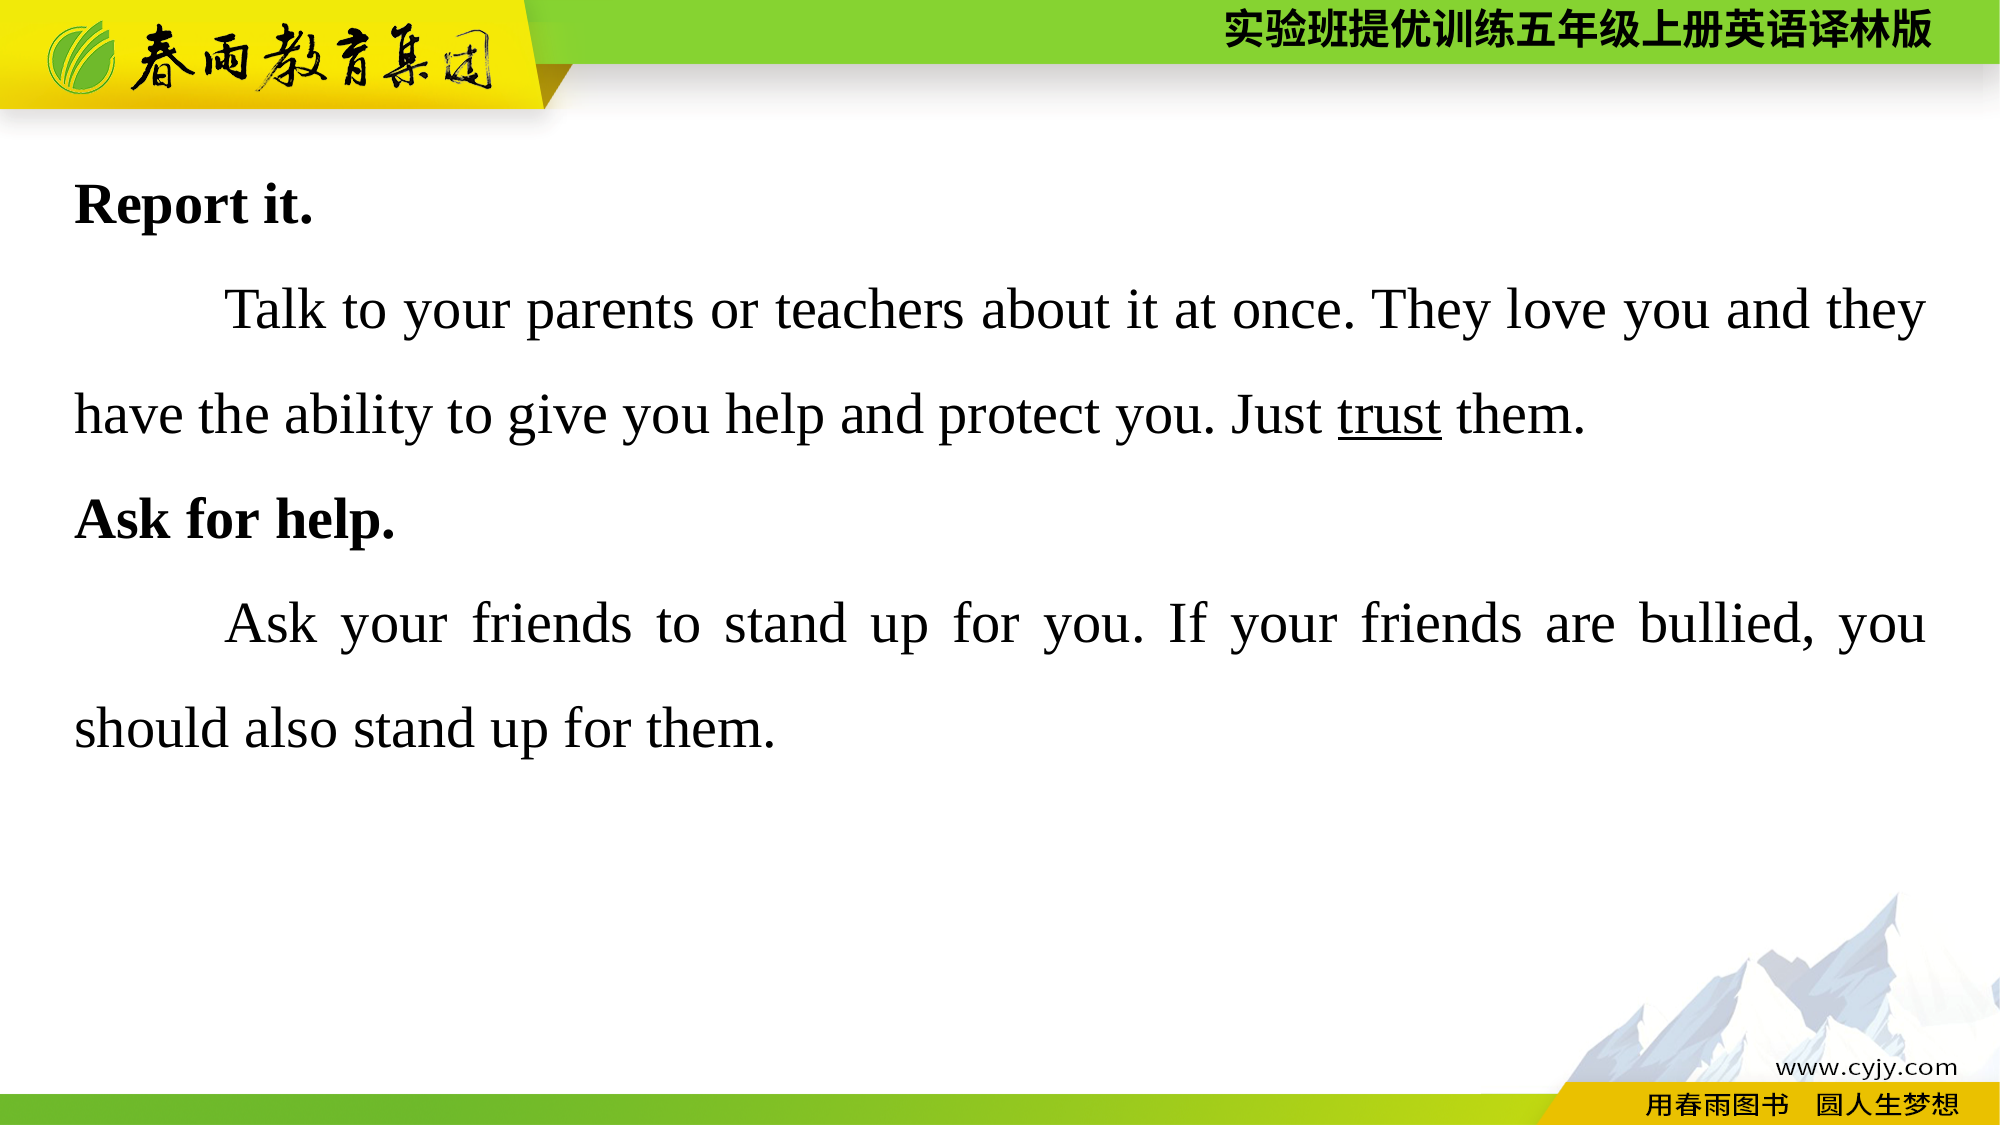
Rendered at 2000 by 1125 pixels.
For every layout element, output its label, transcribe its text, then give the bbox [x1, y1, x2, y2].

picture [0, 0, 2000, 1125]
list Report it. Talk to your parents or teachers about it at once. They love you and they have the ability to give you help and protect you. Just trust them. Ask for help. Ask your friends to stand up for you. If your friends are bullied, you should also stand up for them. [59, 122, 1944, 774]
